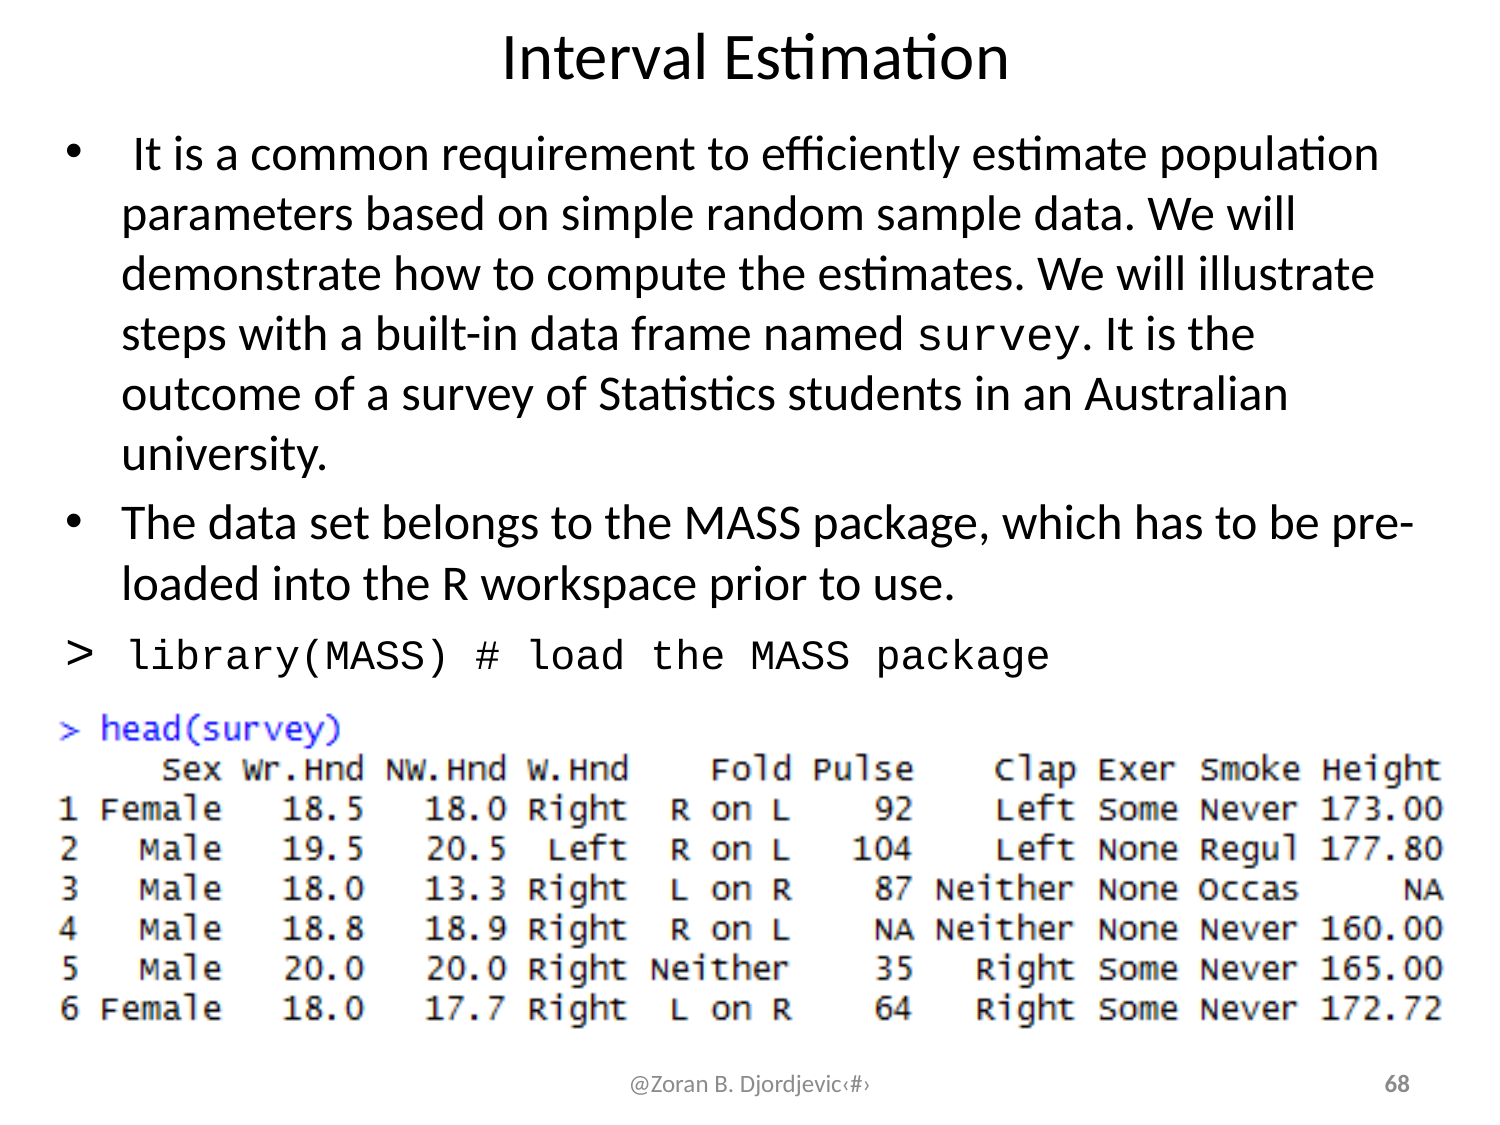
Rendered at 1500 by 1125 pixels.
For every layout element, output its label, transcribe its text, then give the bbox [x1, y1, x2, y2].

picture [49, 712, 1476, 1051]
footer @Zoran B. Djordjevic‹#› [512, 1062, 988, 1103]
slide_number 68 [1074, 1062, 1425, 1103]
title Interval Estimation [50, 2, 1463, 103]
list It is a common requirement to efficiently estimate population parameters based on simple random sample data. We will demonstrate how to compute the estimates. We will illustrate steps with a built-in data frame named survey. It is the outcome of a survey of Statistics students in an Australian university. The data set belongs to the MASS package, which has to be pre-loaded into the R workspace prior to use. > library(MASS) # load the MASS package [50, 112, 1463, 711]
